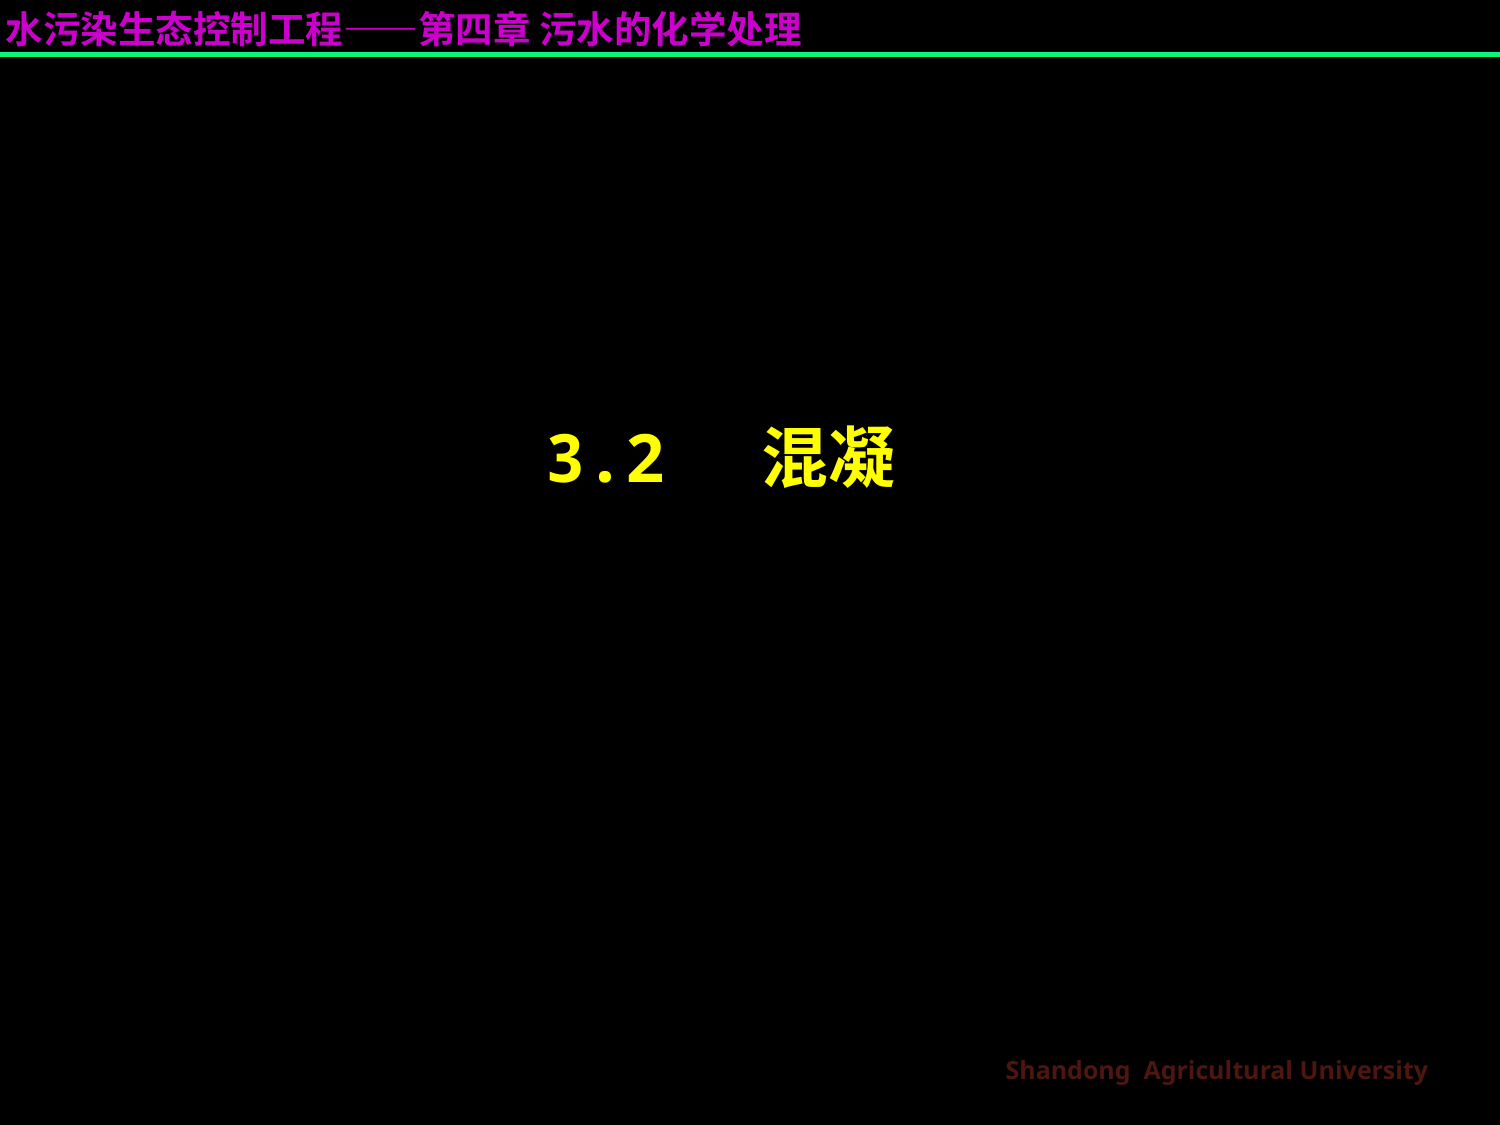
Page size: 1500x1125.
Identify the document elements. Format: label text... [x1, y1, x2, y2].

text_box 3.2 混凝 [360, 408, 1081, 504]
